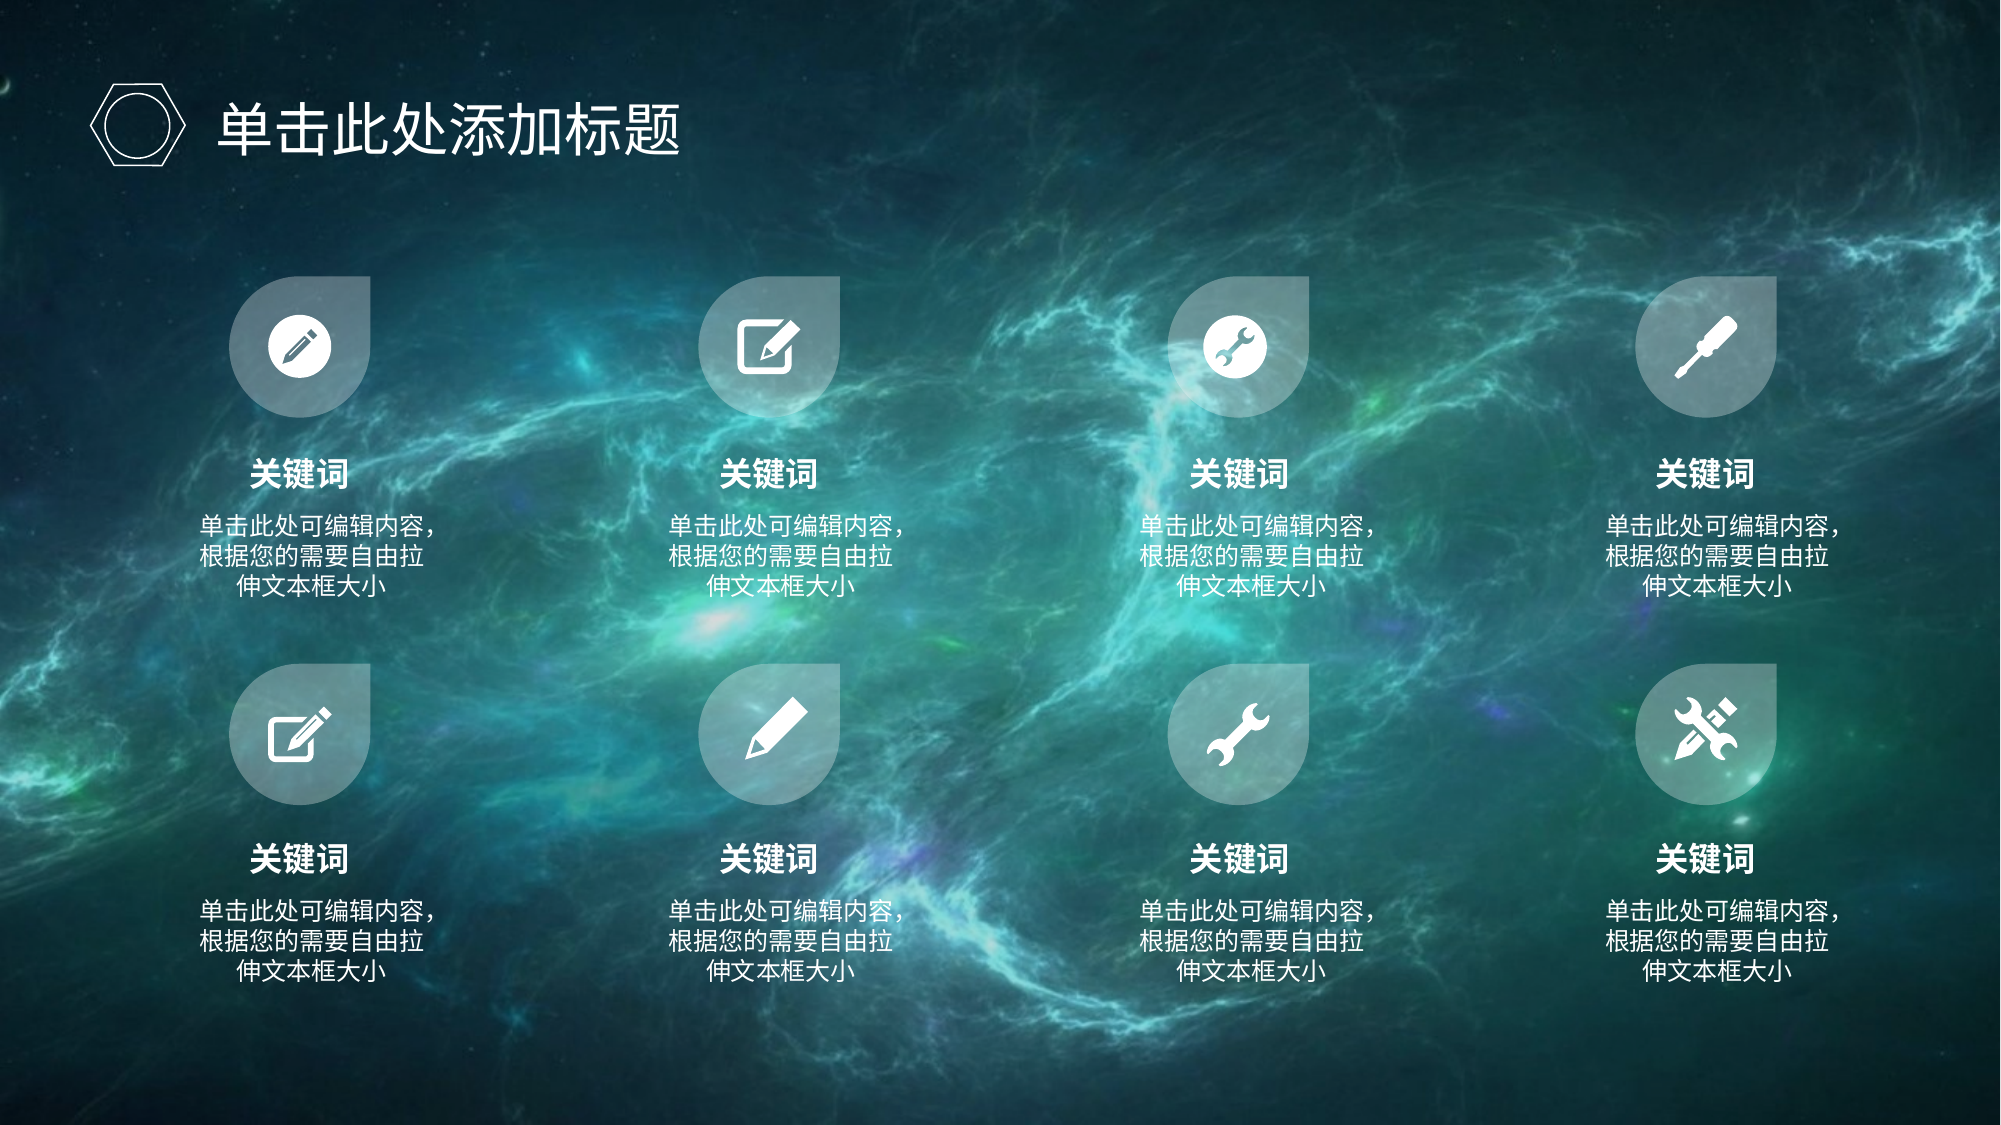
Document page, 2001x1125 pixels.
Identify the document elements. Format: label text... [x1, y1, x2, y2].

text_box [1203, 315, 1267, 379]
text_box 单击此处添加标题 [186, 93, 719, 164]
text_box 单击此处可编辑内容，根据您的需要自由拉伸文本框大小 [667, 895, 895, 985]
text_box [90, 84, 186, 166]
text_box 关键词 [1513, 453, 1898, 494]
text_box [268, 314, 332, 378]
text_box 单击此处可编辑内容，根据您的需要自由拉伸文本框大小 [667, 510, 895, 601]
text_box [228, 662, 372, 807]
text_box 单击此处可编辑内容，根据您的需要自由拉伸文本框大小 [198, 895, 426, 985]
text_box 关键词 [1513, 837, 1898, 878]
text_box [1674, 315, 1738, 379]
text_box 单击此处可编辑内容，根据您的需要自由拉伸文本框大小 [1138, 510, 1366, 601]
text_box [1674, 729, 1705, 761]
text_box [1206, 703, 1270, 767]
text_box 单击此处可编辑内容，根据您的需要自由拉伸文本框大小 [198, 510, 426, 601]
text_box 关键词 [1047, 837, 1432, 878]
text_box [1674, 697, 1738, 761]
text_box [228, 275, 372, 419]
text_box [737, 319, 792, 375]
text_box 关键词 [577, 453, 961, 494]
text_box 单击此处可编辑内容，根据您的需要自由拉伸文本框大小 [1138, 895, 1366, 985]
text_box 关键词 [1047, 453, 1432, 494]
text_box 关键词 [108, 837, 492, 878]
text_box [1634, 275, 1778, 419]
text_box [1166, 275, 1311, 419]
text_box [318, 706, 332, 720]
text_box 单击此处可编辑内容，根据您的需要自由拉伸文本框大小 [1603, 510, 1831, 601]
text_box [287, 714, 324, 751]
text_box [1166, 662, 1311, 807]
text_box 关键词 [577, 837, 961, 878]
text_box 关键词 [108, 453, 492, 494]
text_box [1718, 697, 1738, 717]
text_box [745, 696, 809, 760]
text_box [0, 0, 2000, 1125]
text_box [697, 275, 841, 419]
text_box [760, 320, 801, 361]
text_box 单击此处可编辑内容，根据您的需要自由拉伸文本框大小 [1603, 895, 1831, 985]
text_box [268, 716, 314, 763]
text_box [1634, 662, 1778, 807]
text_box [697, 662, 841, 807]
text_box [1706, 709, 1727, 729]
